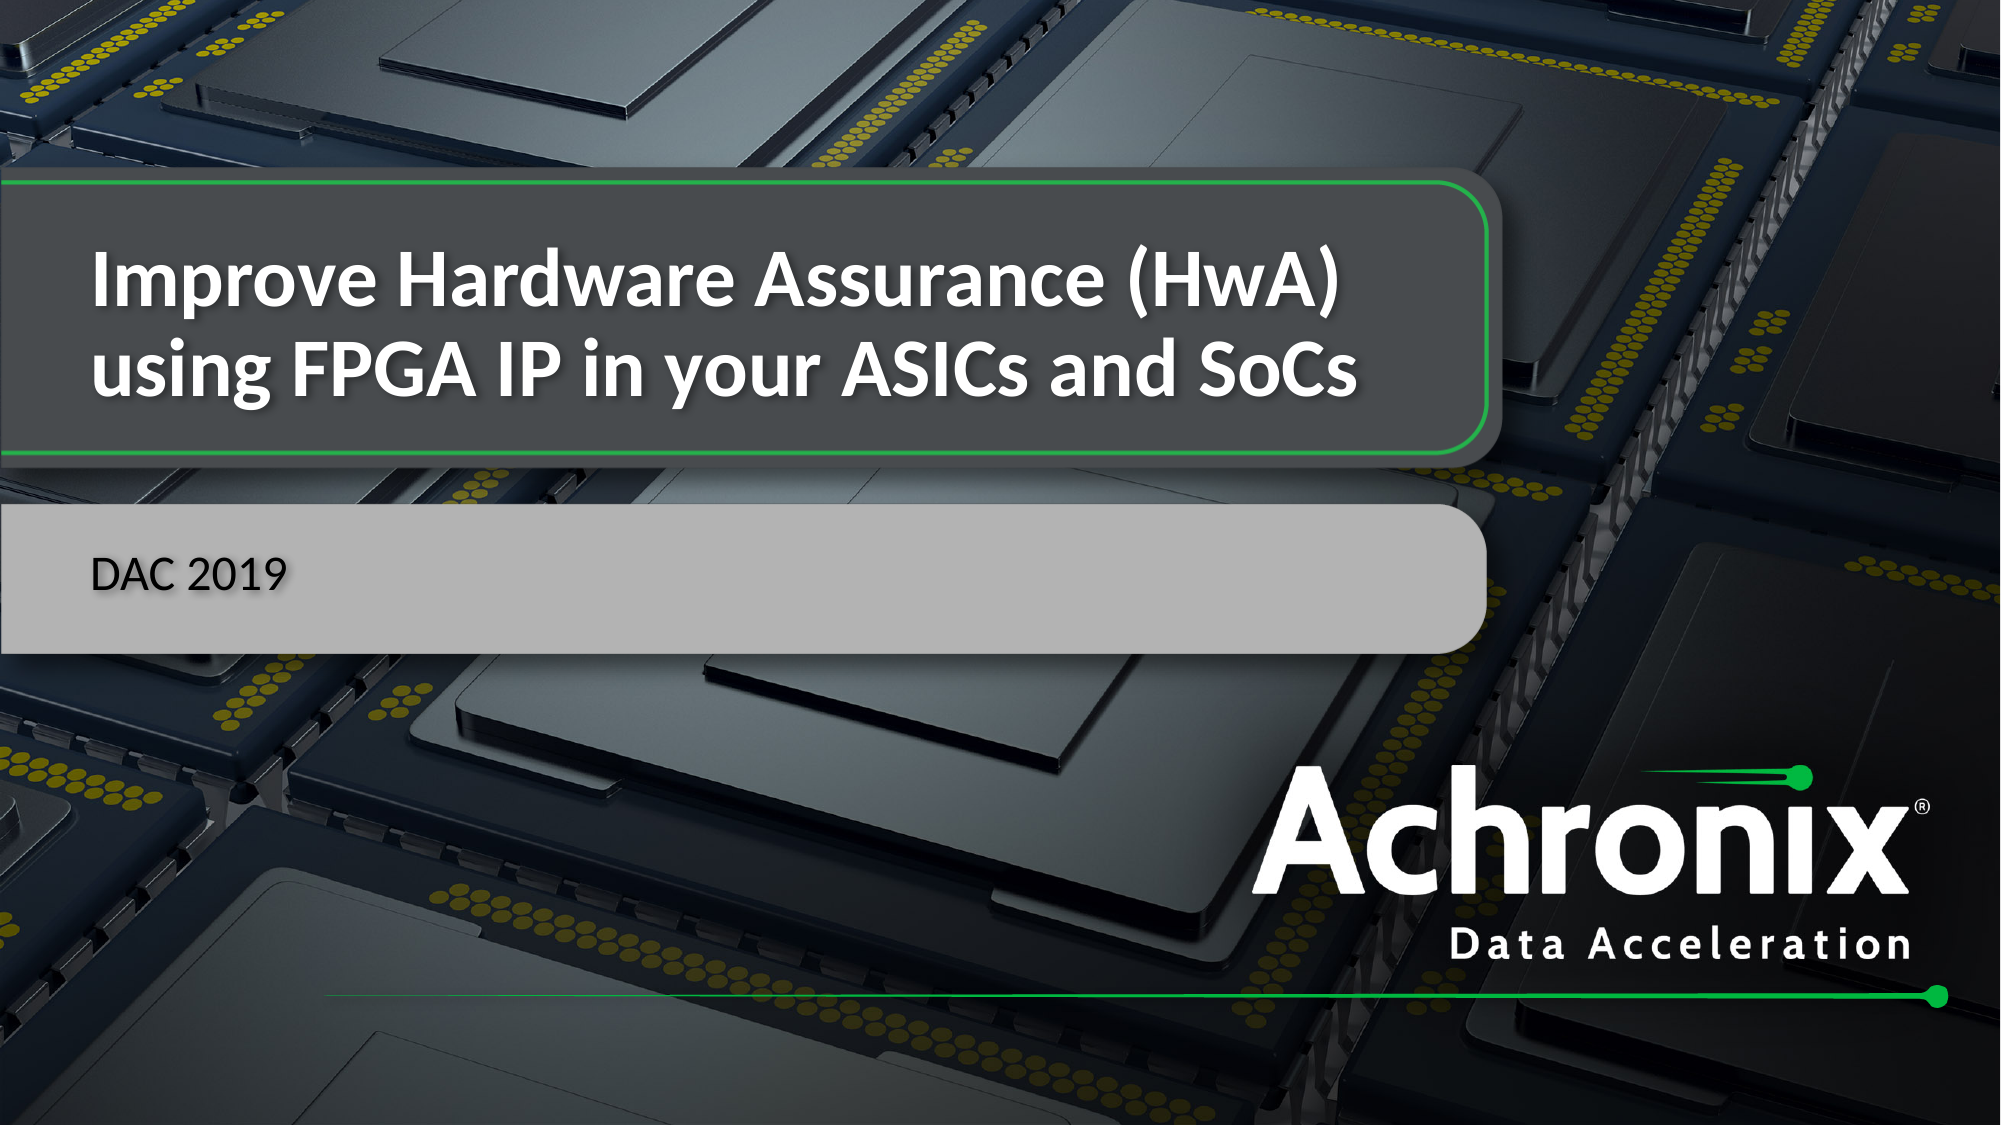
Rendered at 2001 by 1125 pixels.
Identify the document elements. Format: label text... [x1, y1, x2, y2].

subtitle DAC 2019 [0, 505, 1500, 635]
picture [0, 0, 2001, 1125]
title Improve Hardware Assurance (HwA) using FPGA IP in your ASICs and SoCs [0, 169, 1500, 479]
